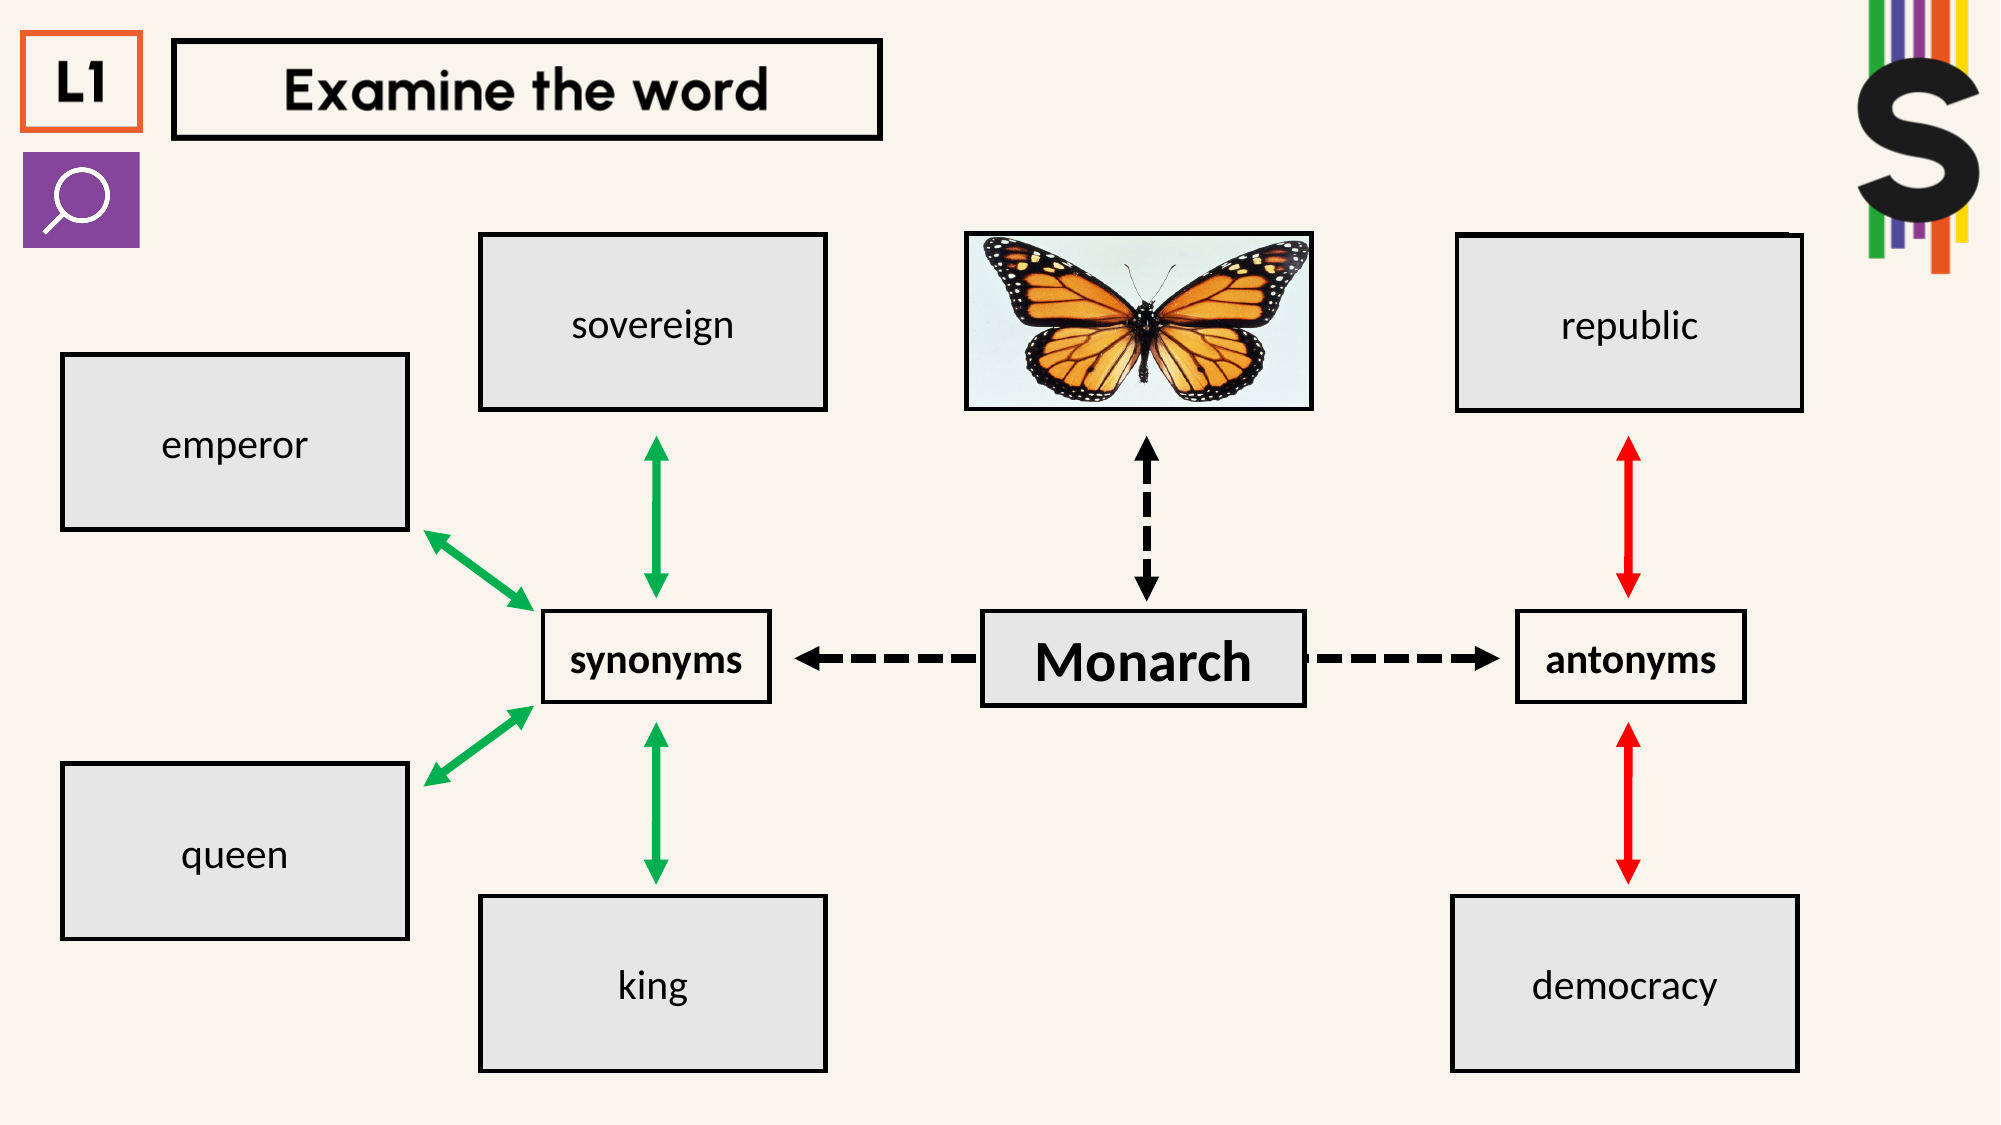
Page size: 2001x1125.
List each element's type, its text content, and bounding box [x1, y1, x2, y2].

picture [171, 36, 883, 161]
text_box queen [61, 763, 409, 940]
picture [19, 28, 159, 153]
text_box king [479, 895, 826, 1072]
text_box emperor [61, 354, 409, 531]
text_box synonyms [542, 610, 771, 703]
text_box republic [1456, 234, 1803, 411]
picture [1836, 0, 2000, 300]
text_box antonyms [1516, 610, 1745, 703]
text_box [423, 705, 535, 787]
text_box democracy [1451, 895, 1799, 1072]
text_box Monarch [982, 610, 1306, 658]
text_box sovereign [479, 233, 826, 410]
text_box [965, 233, 1312, 410]
text_box Monarch [982, 659, 1306, 707]
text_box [23, 153, 140, 248]
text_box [423, 530, 535, 612]
